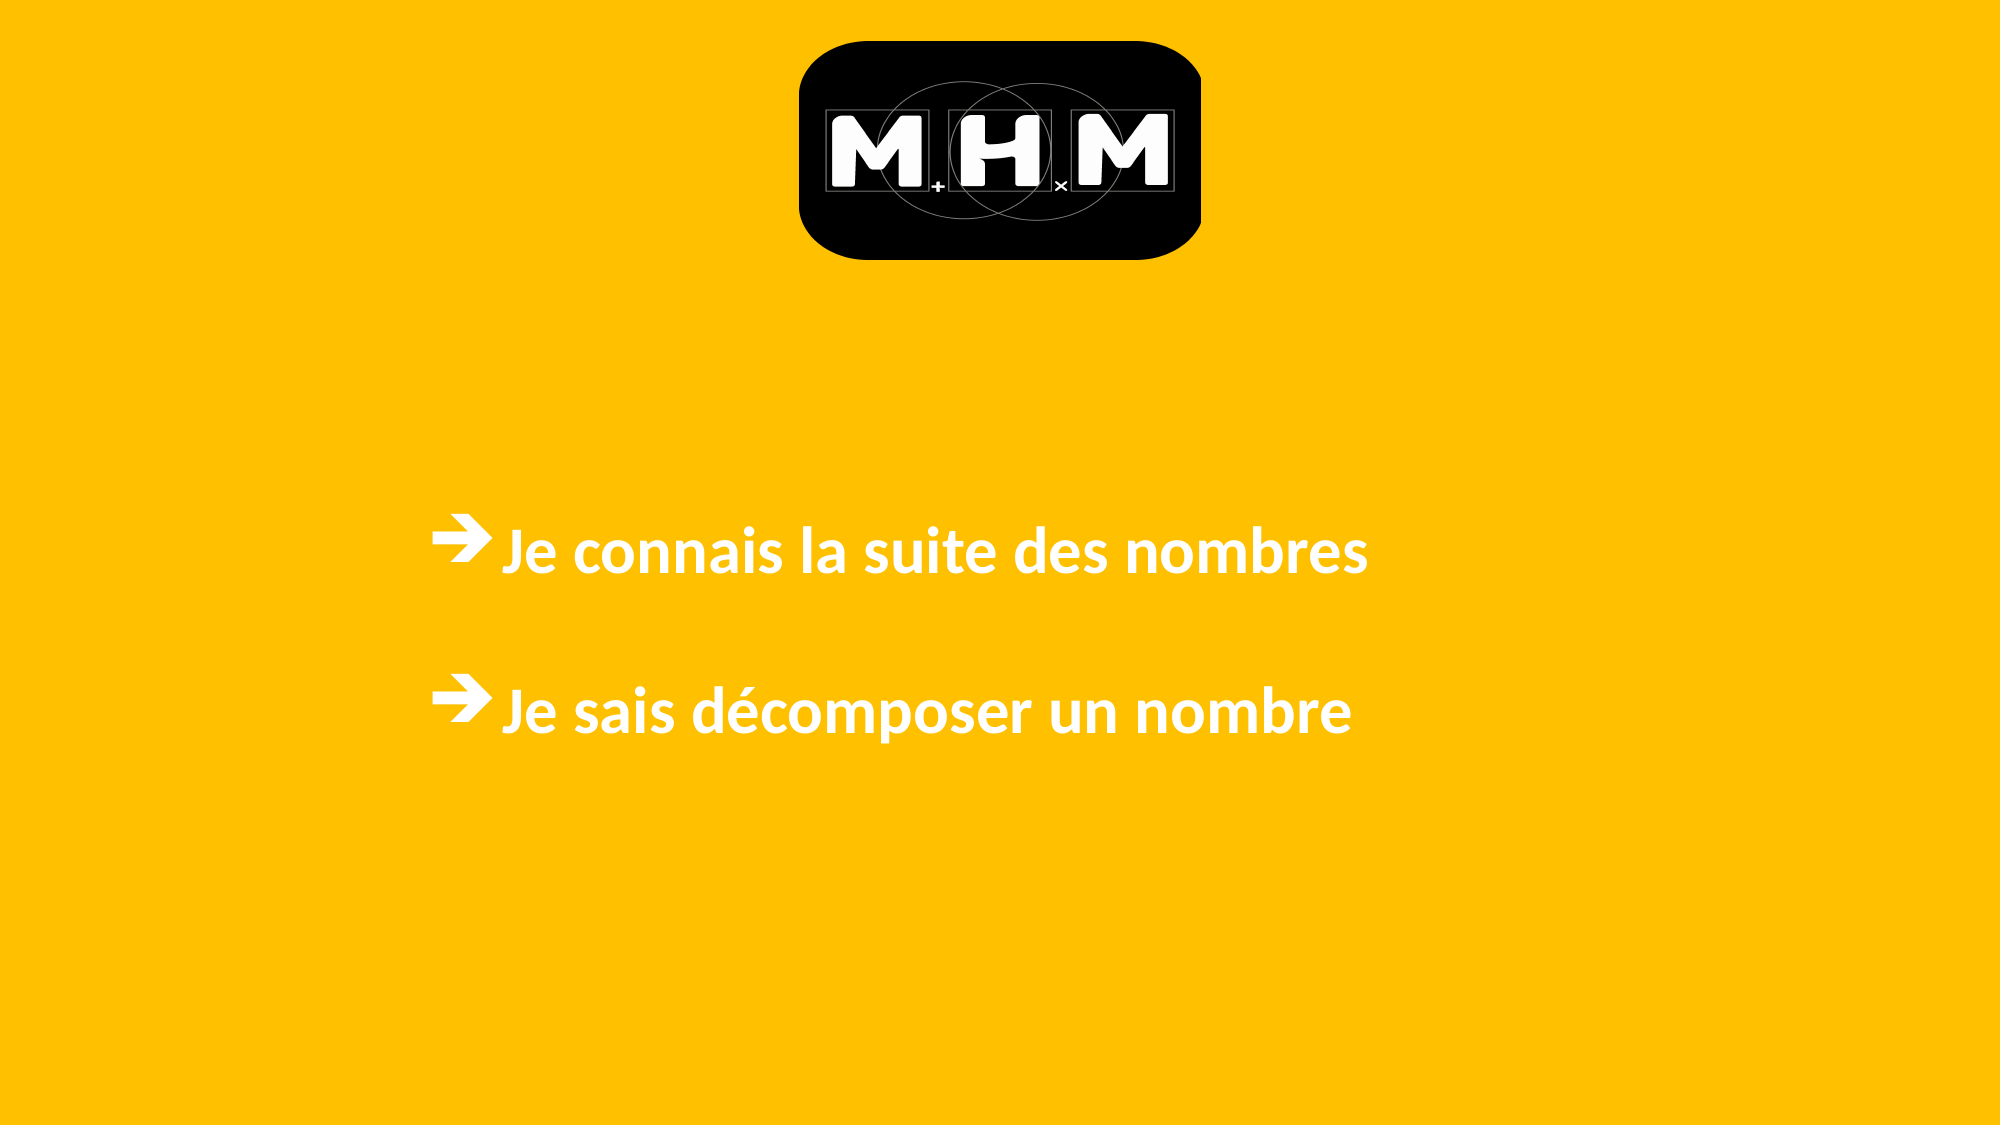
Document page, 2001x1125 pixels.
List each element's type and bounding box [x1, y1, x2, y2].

text_box [0, 0, 2000, 1125]
